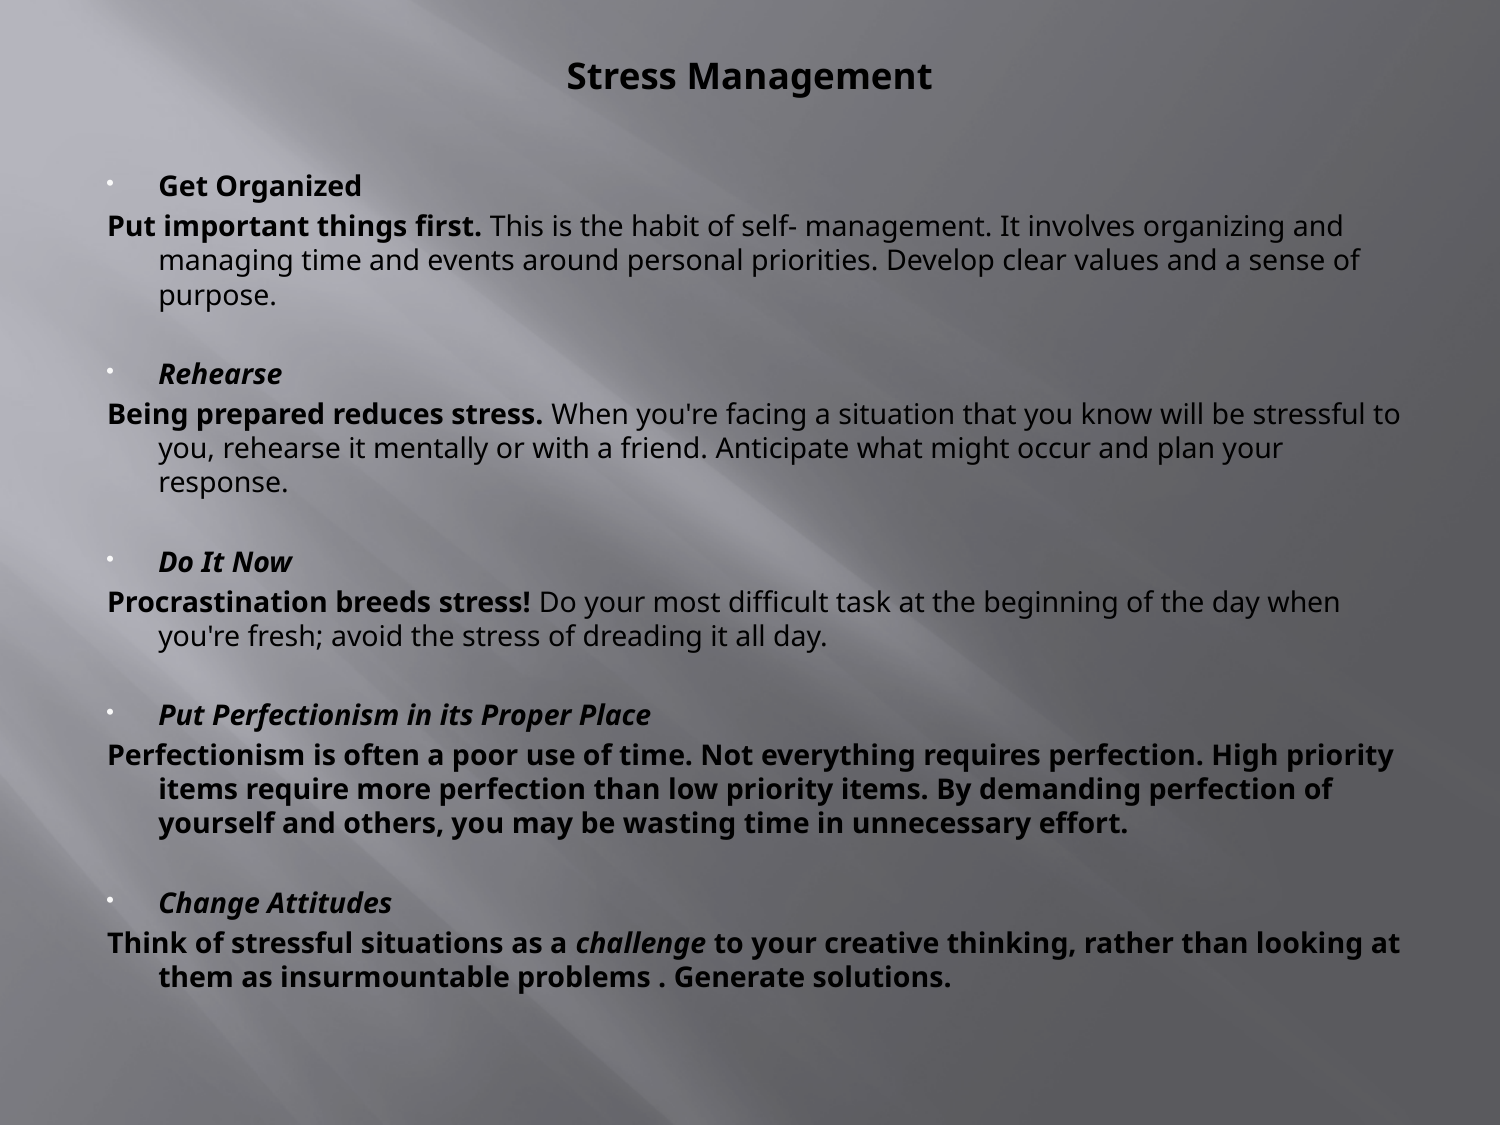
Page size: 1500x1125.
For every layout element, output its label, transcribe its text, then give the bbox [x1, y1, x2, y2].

list Get Organized Put important things first. This is the habit of self- management. It involves organizing and managing time and events around personal priorities. Develop clear values and a sense of purpose. Rehearse Being prepared reduces stress. When you're facing a situation that you know will be stressful to you, rehearse it mentally or with a friend. Anticipate what might occur and plan your response. Do It Now Procrastination breeds stress! Do your most difficult task at the beginning of the day when you're fresh; avoid the stress of dreading it all day. Put Perfectionism in its Proper Place Perfectionism is often a poor use of time. Not everything requires perfection. High priority items require more perfection than low priority items. By demanding perfection of yourself and others, you may be wasting time in unnecessary effort. Change Attitudes Think of stressful situations as a challenge to your creative thinking, rather than looking at them as insurmountable problems . Generate solutions. [74, 160, 1426, 1036]
title Stress Management [75, 45, 1425, 149]
